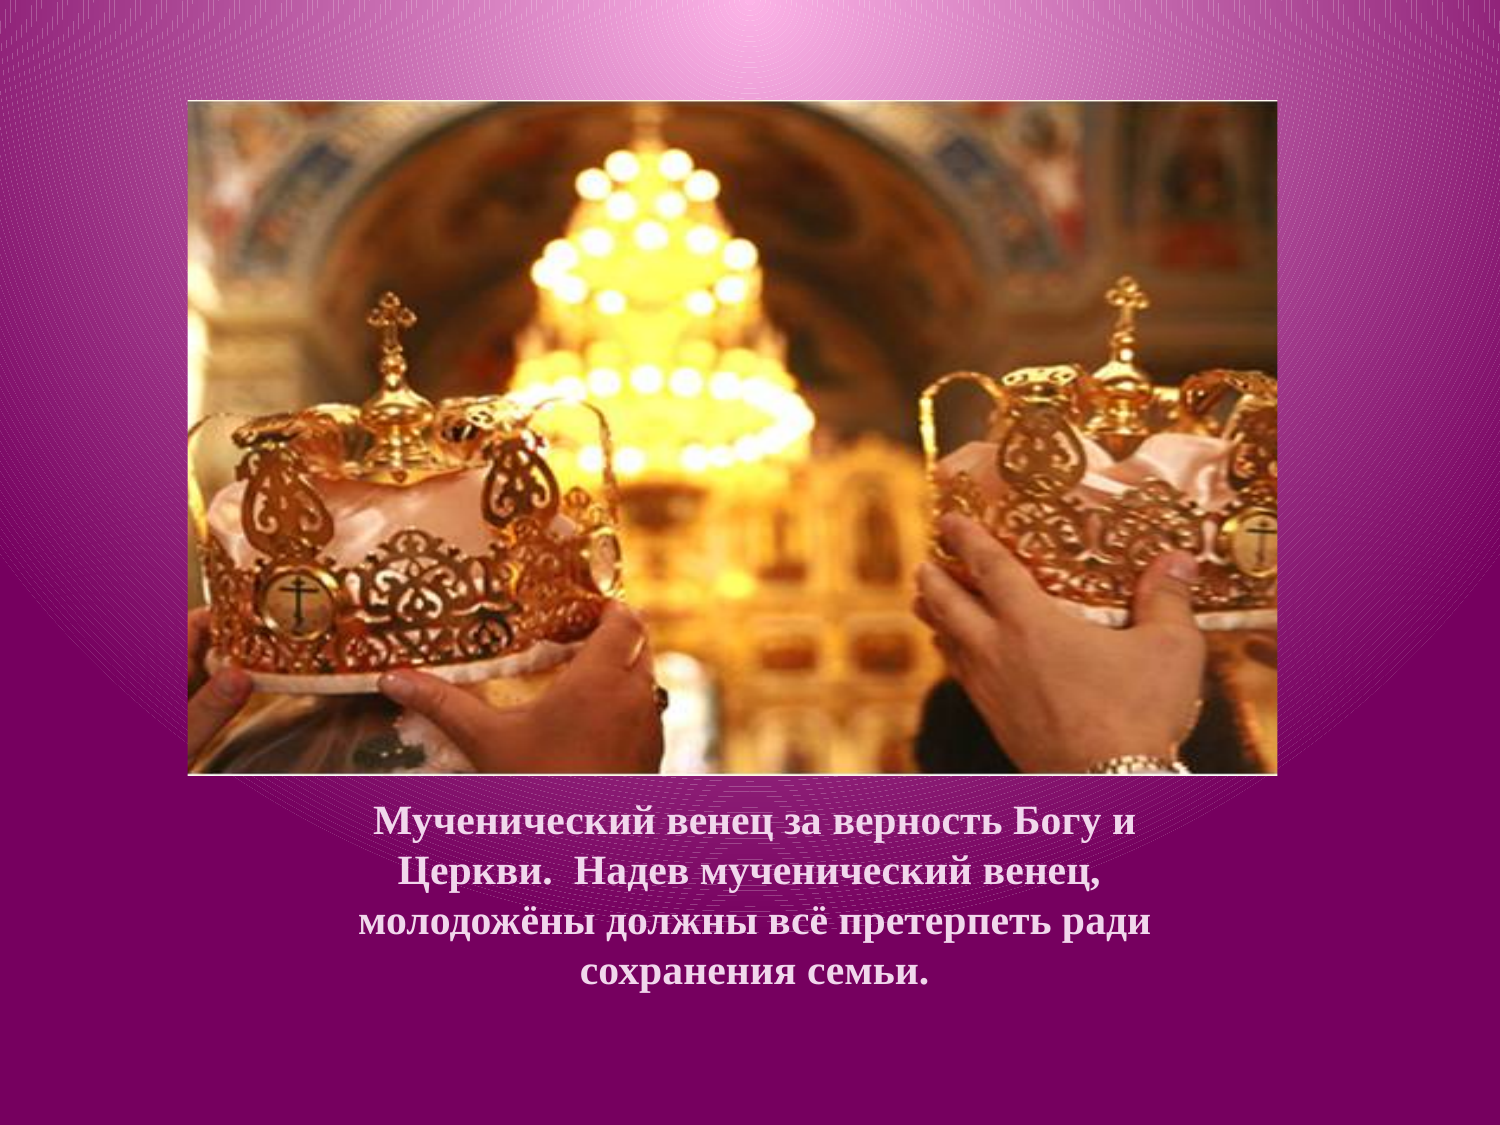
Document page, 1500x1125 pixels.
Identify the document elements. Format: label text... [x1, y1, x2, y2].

list Мученический венец за верность Богу и Церкви. Надев мученический венец, молодожёны должны всё претерпеть ради сохранения семьи. [304, 785, 1205, 1036]
picture [187, 100, 1278, 776]
